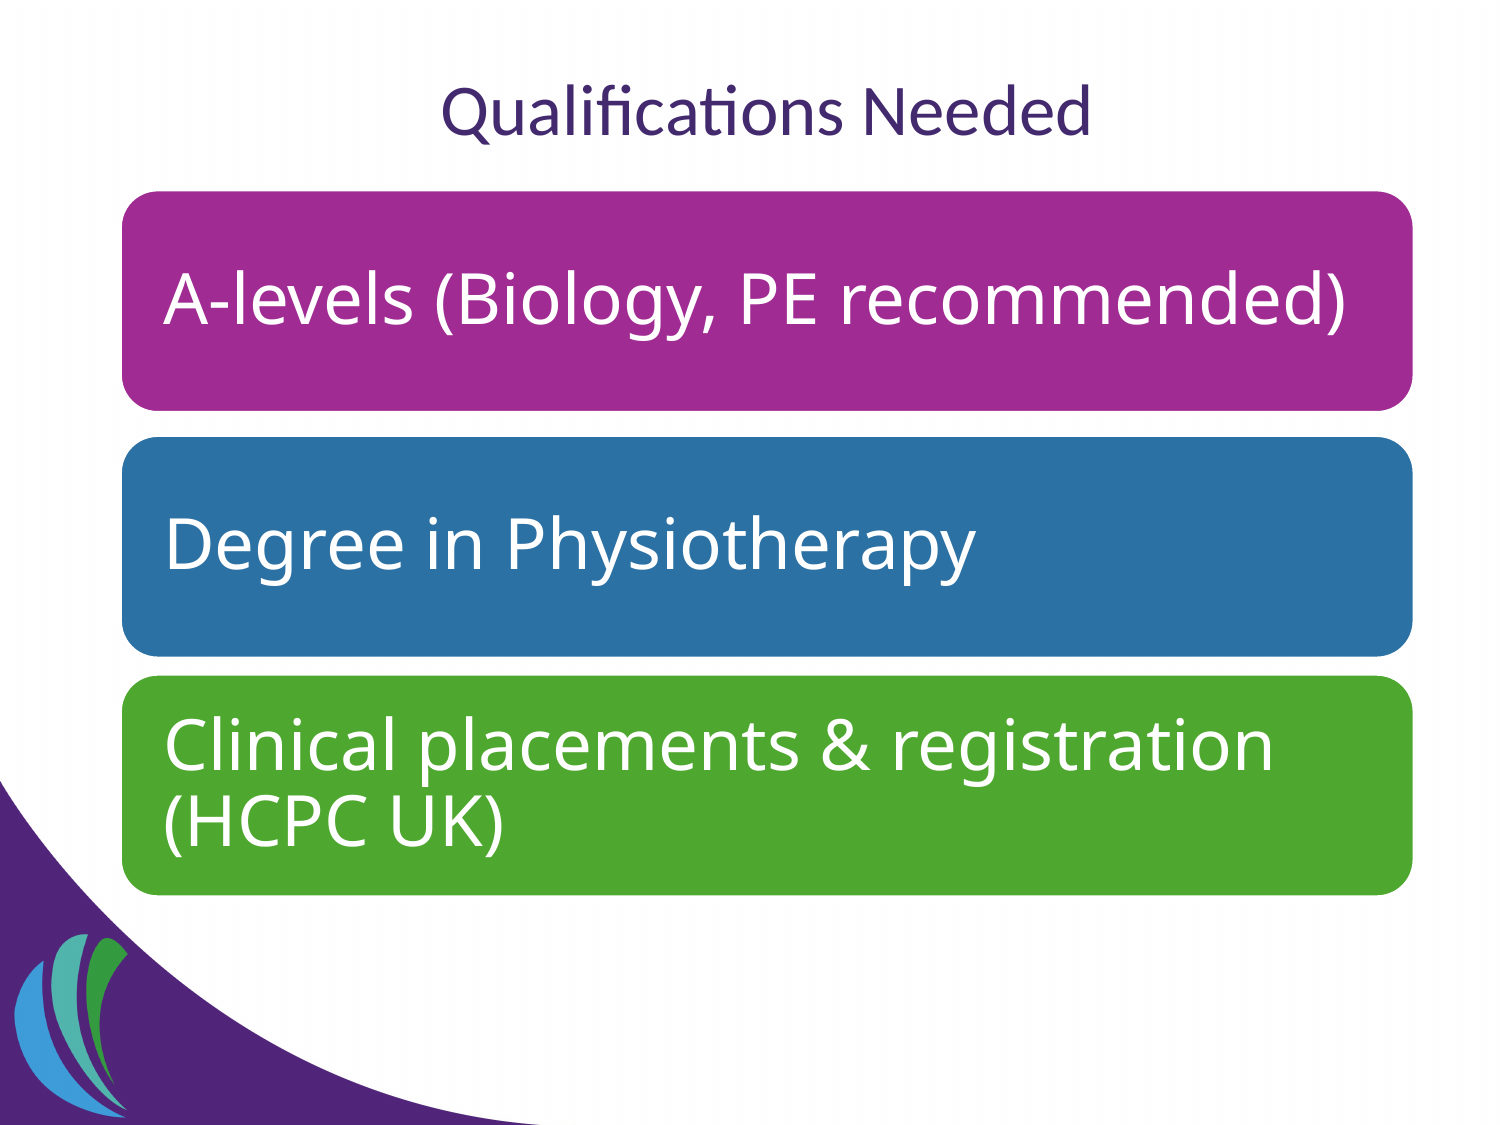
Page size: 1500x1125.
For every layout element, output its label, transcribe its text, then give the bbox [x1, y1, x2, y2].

picture [0, 1, 1500, 1125]
title Qualifications Needed [120, 3, 1415, 189]
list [119, 189, 1415, 905]
